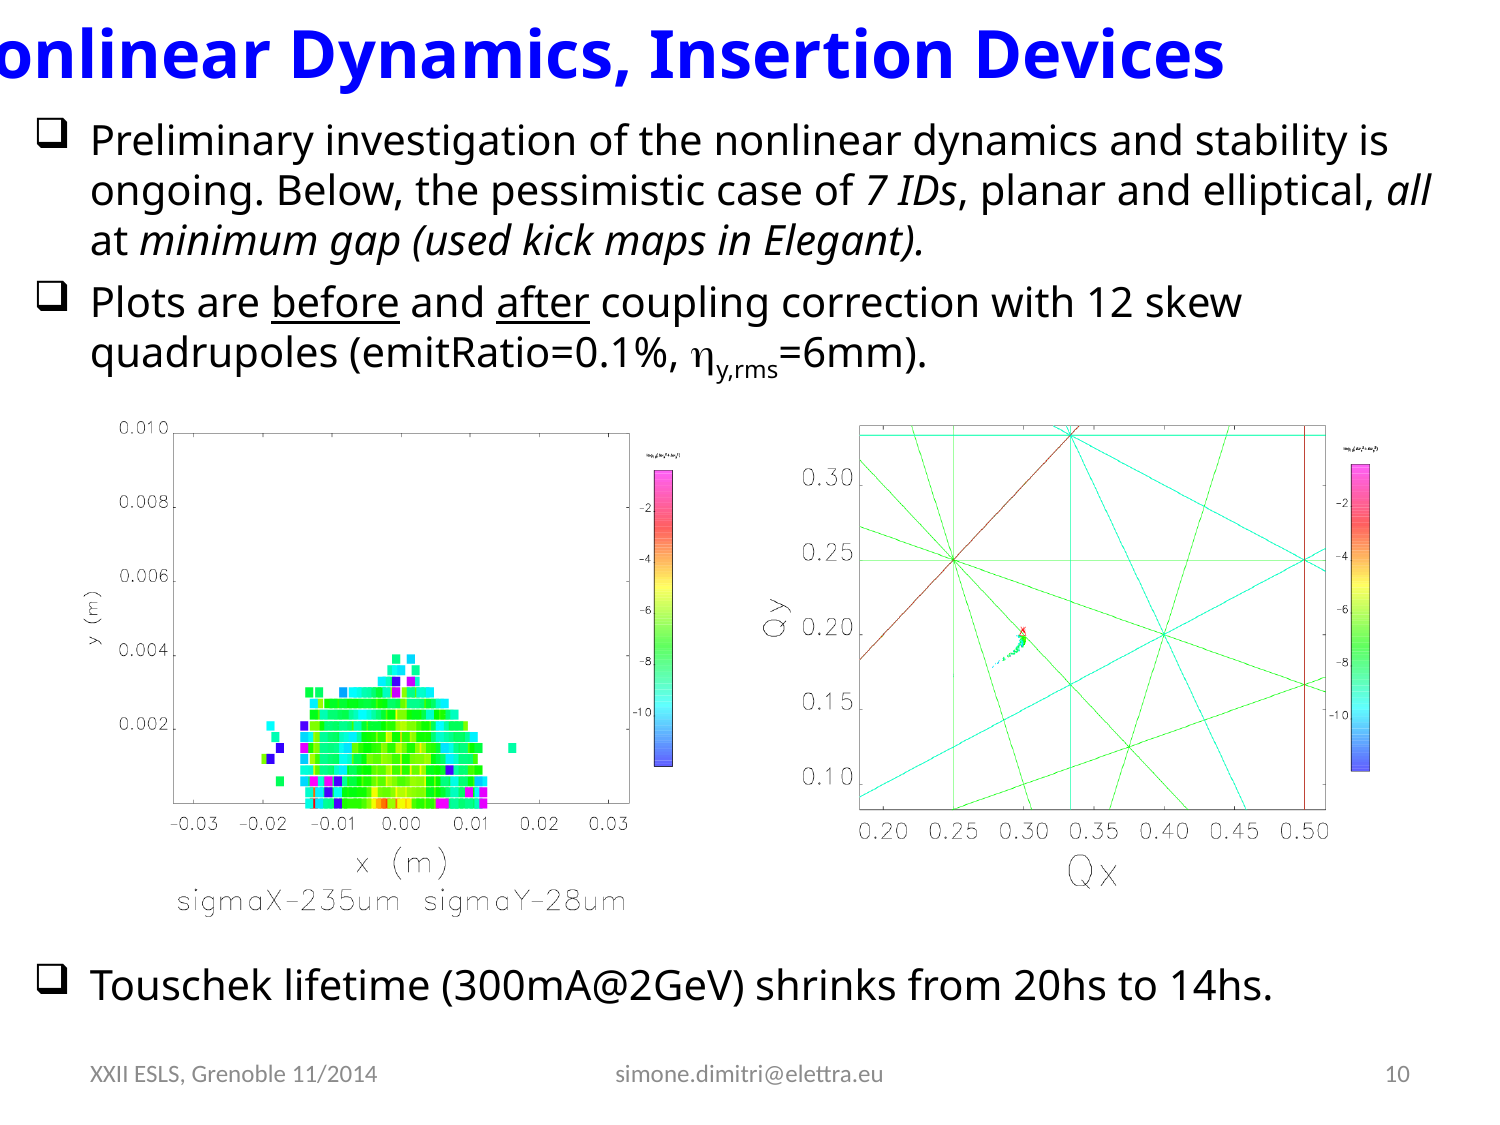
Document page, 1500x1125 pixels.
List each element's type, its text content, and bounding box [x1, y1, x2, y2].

text_box Touschek lifetime (300mA@2GeV) shrinks from 20hs to 14hs. [18, 951, 1500, 1017]
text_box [70, 411, 1387, 929]
text_box Preliminary investigation of the nonlinear dynamics and stability is ongoing. Below, the pessimistic case of 7 IDs, planar and elliptical, all at minimum gap (used kick maps in Elegant). Plots are before and after coupling correction with 12 skew quadrupoles (emitRatio=0.1%, y,rms=6mm). [18, 106, 1483, 391]
text_box Nonlinear Dynamics, Insertion Devices [0, 4, 1242, 99]
slide_number XXII ESLS, Grenoble 11/2014 [75, 1042, 425, 1103]
footer simone.dimitri@elettra.eu [512, 1042, 988, 1103]
slide_number 10 [1074, 1042, 1425, 1103]
